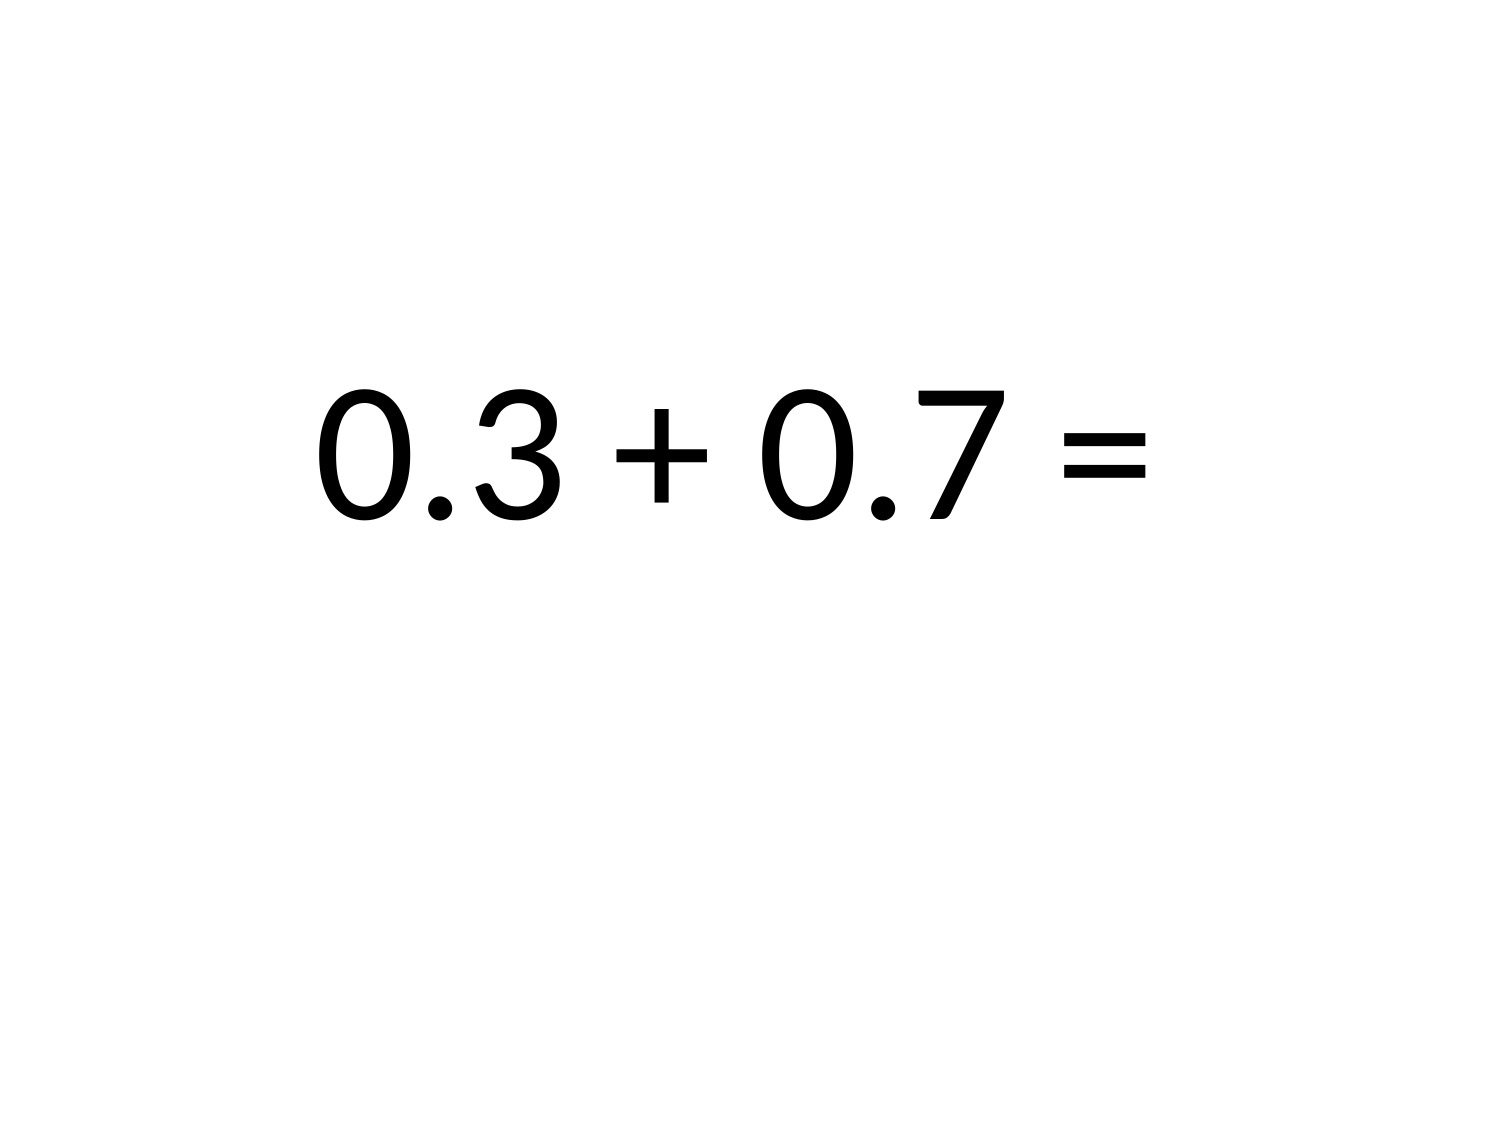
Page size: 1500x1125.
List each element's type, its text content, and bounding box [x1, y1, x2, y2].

text_box 0.3 + 0.7 = [300, 312, 1225, 568]
